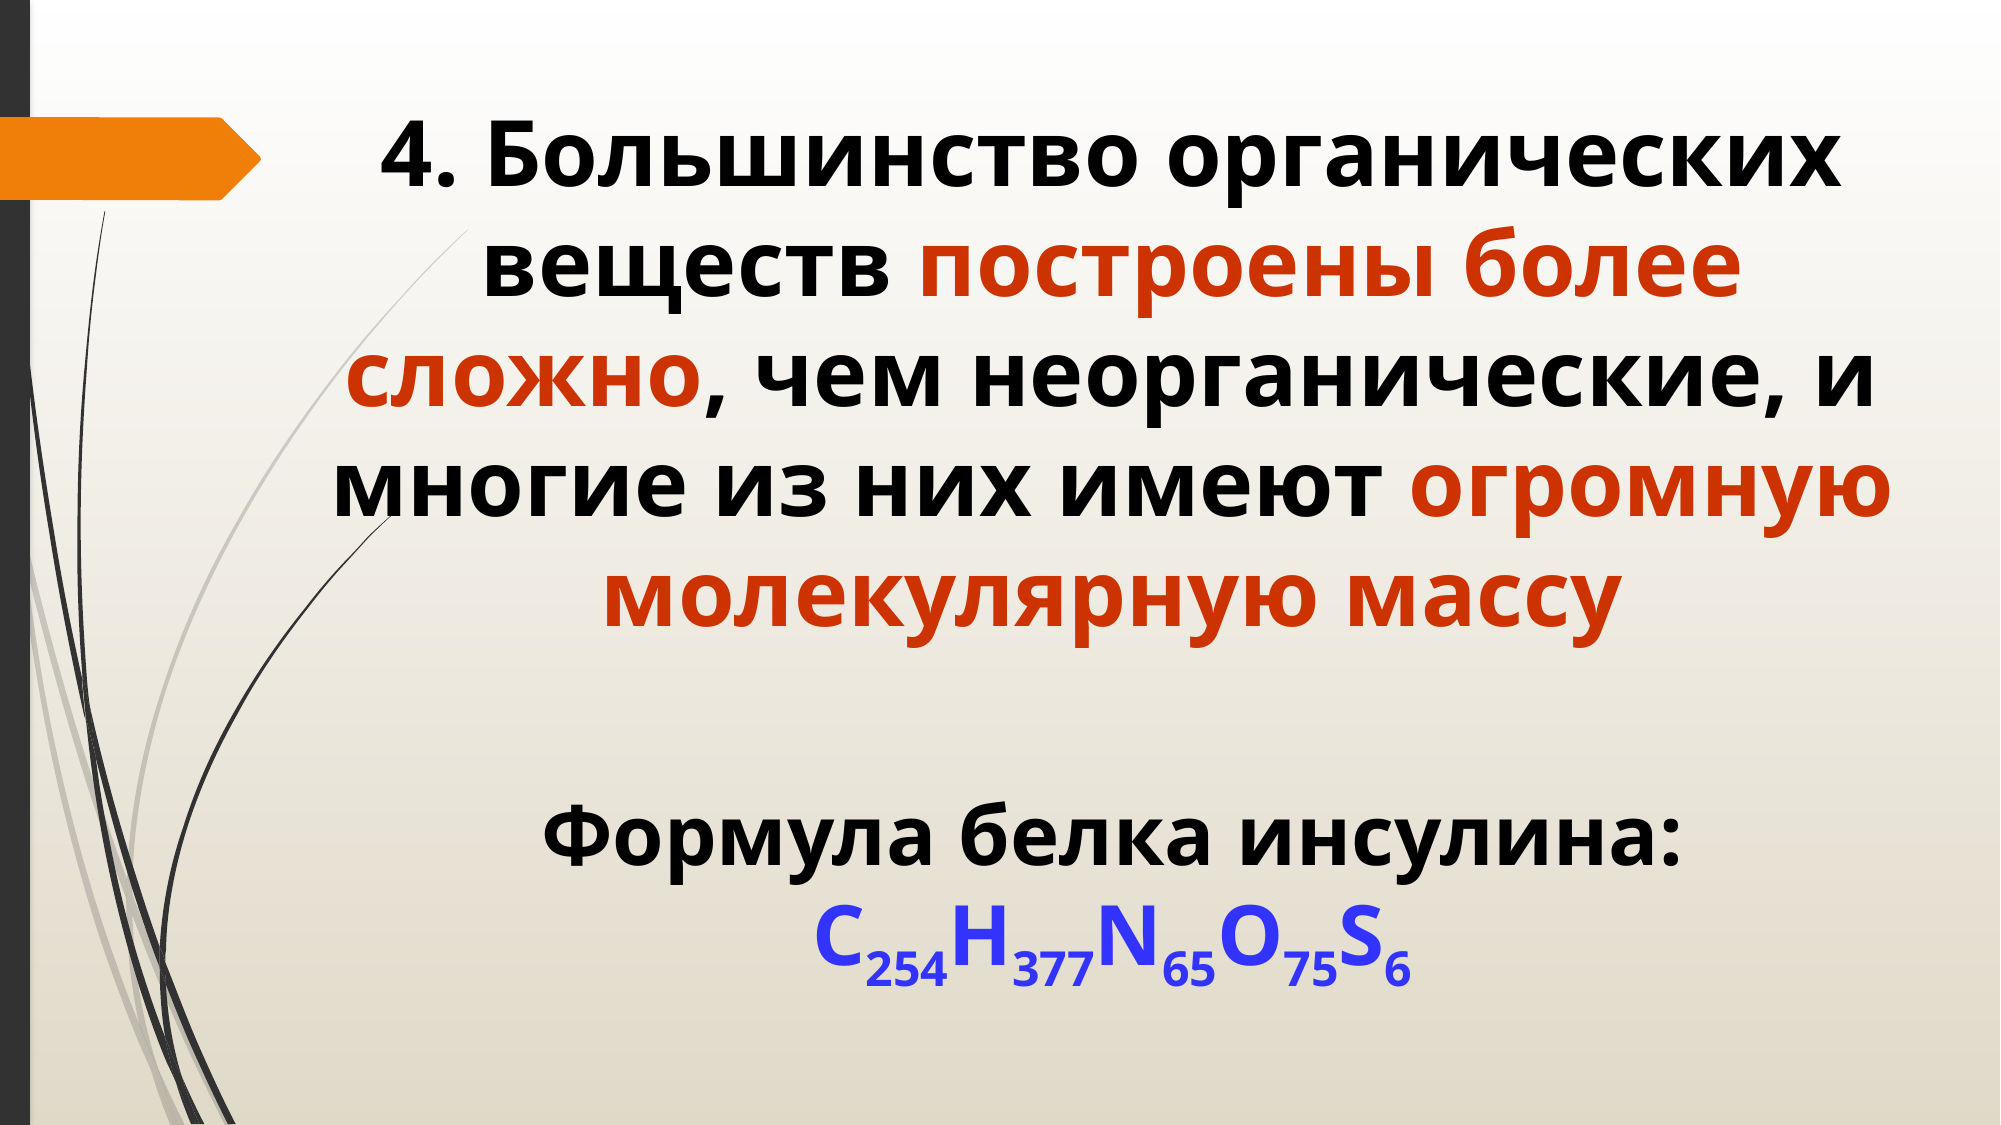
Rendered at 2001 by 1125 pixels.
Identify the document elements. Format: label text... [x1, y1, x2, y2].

text_box Формула белка инсулина: C254H377N65O75S6 [437, 774, 1788, 1004]
text_box 4. Большинство органических веществ построены более сложно, чем неорганические, и многие из них имеют огромную молекулярную массу [312, 87, 1913, 652]
